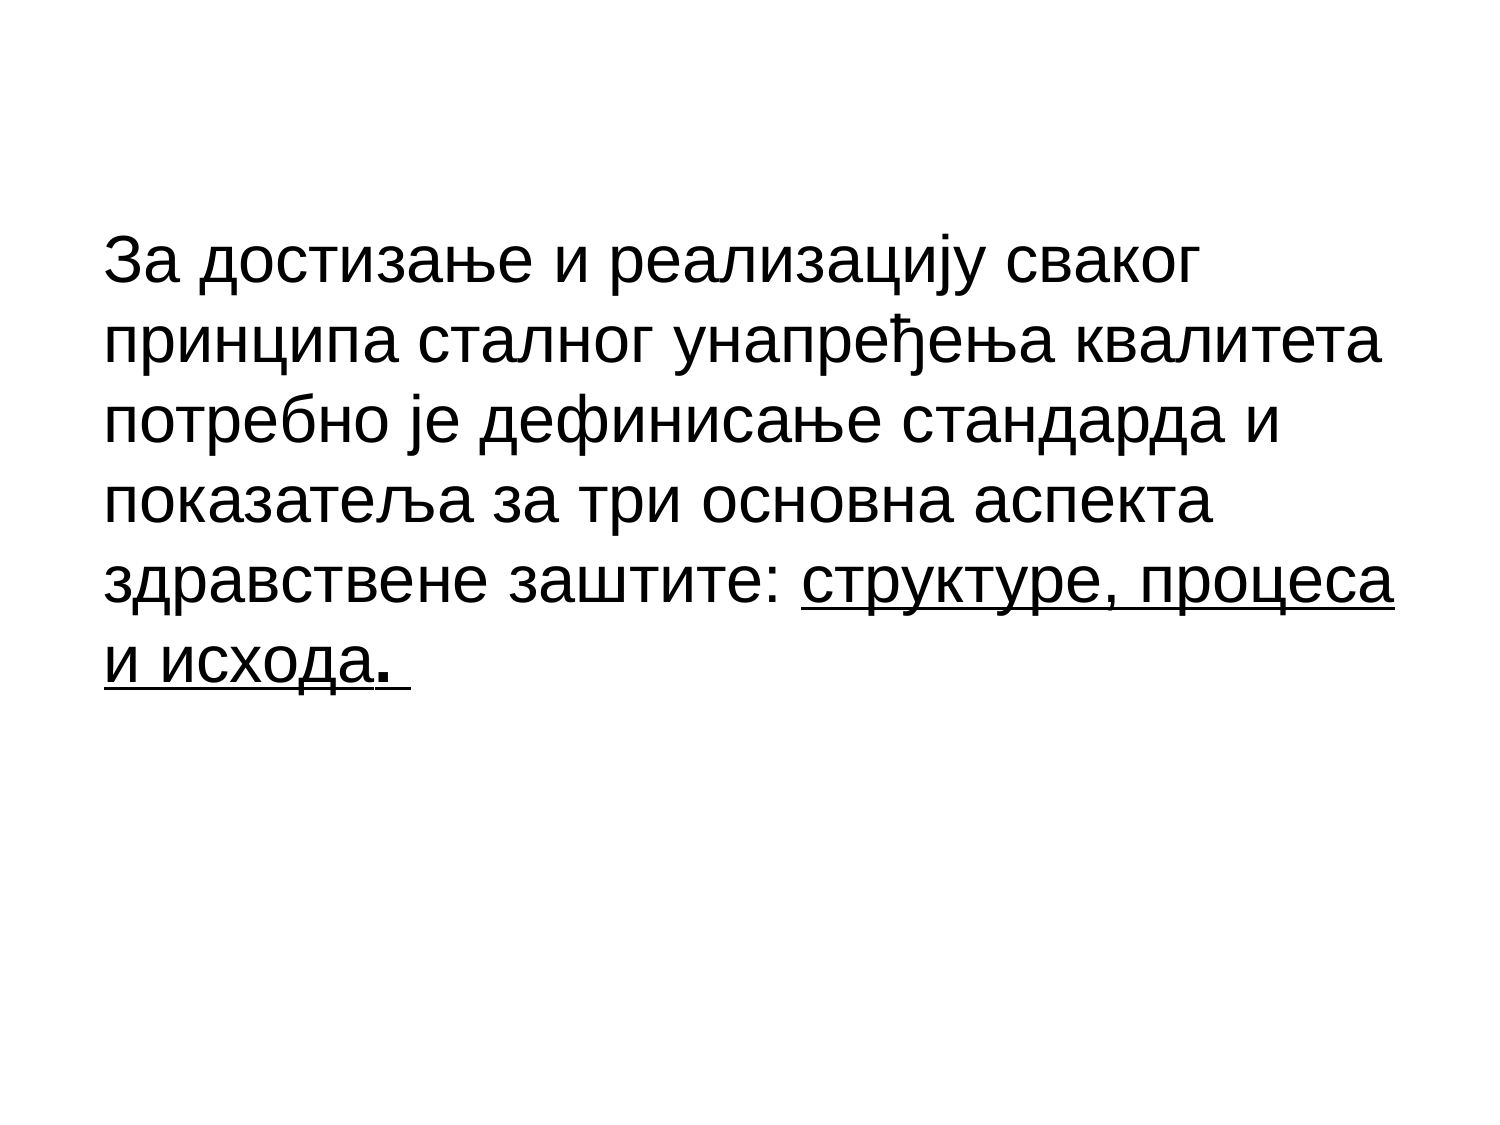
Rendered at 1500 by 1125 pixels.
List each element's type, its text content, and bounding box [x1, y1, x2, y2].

title За достизање и реализацију сваког принципа сталног унапређења квалитета потребно је дефинисање стандарда и показатеља за три основна аспекта здравствене заштите: структуре, процеса и исхода. [88, 278, 1439, 634]
